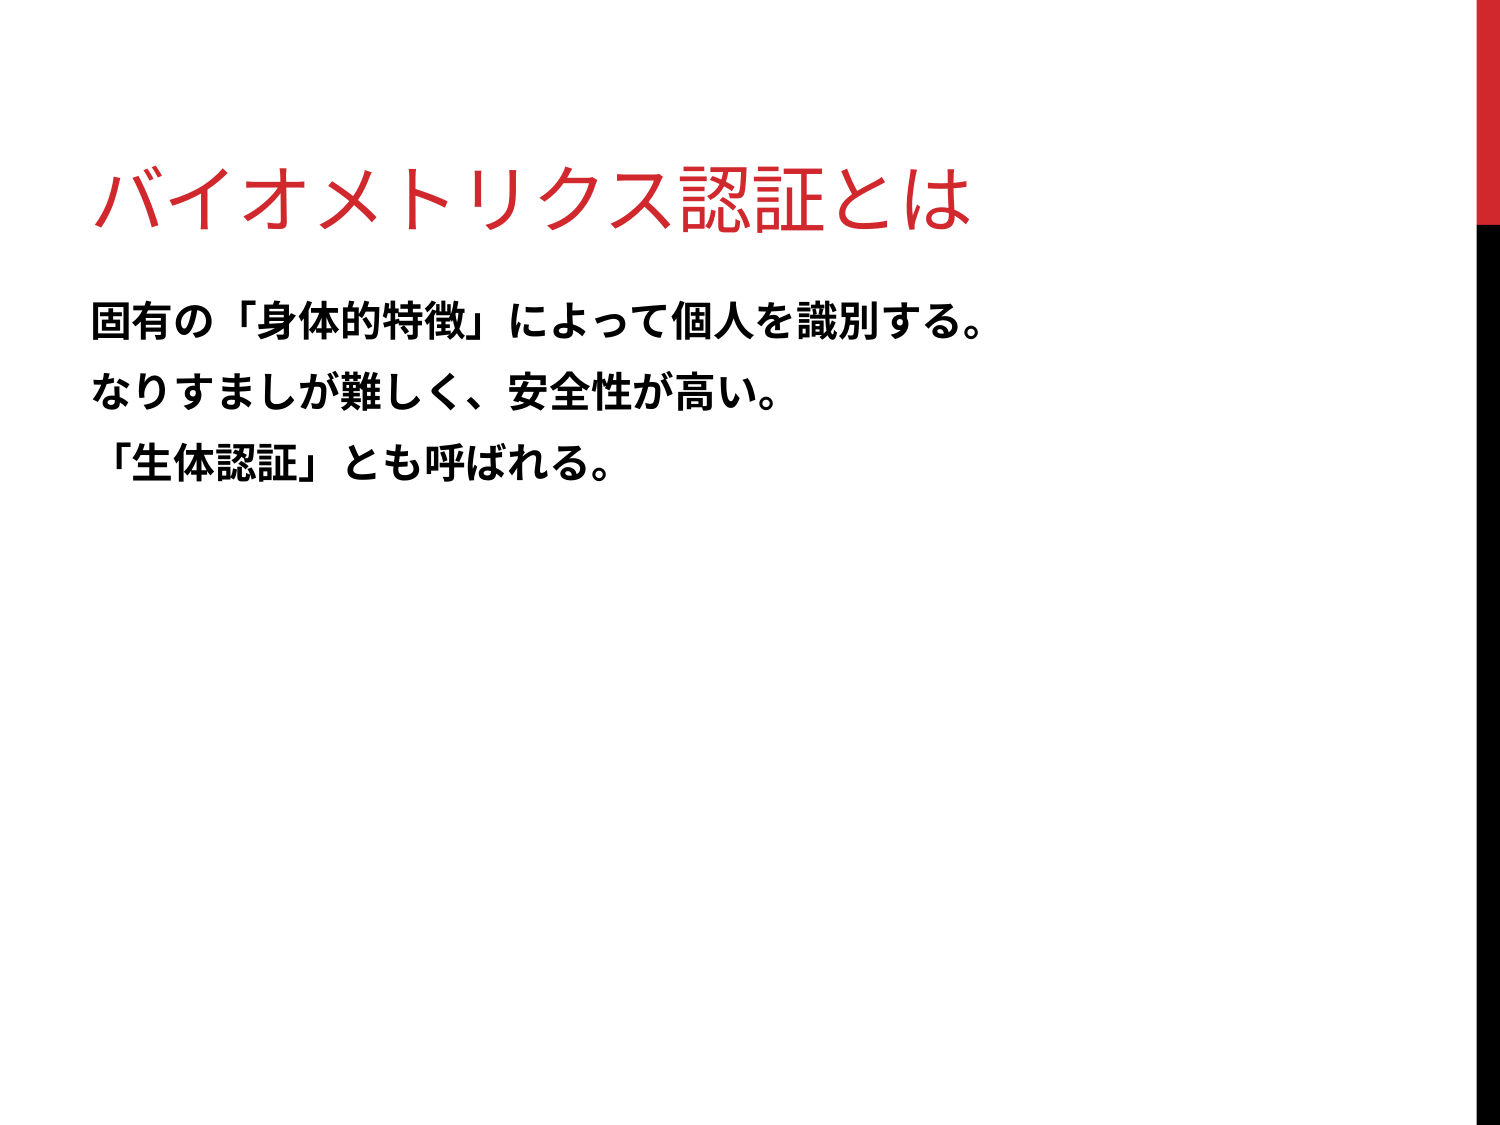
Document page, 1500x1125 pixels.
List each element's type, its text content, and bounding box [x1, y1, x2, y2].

title バイオメトリクス認証とは [75, 25, 1317, 250]
list 固有の「身体的特徴」によって個人を識別する。 なりすましが難しく、安全性が高い。 「生体認証」とも呼ばれる。 [75, 287, 1325, 1005]
